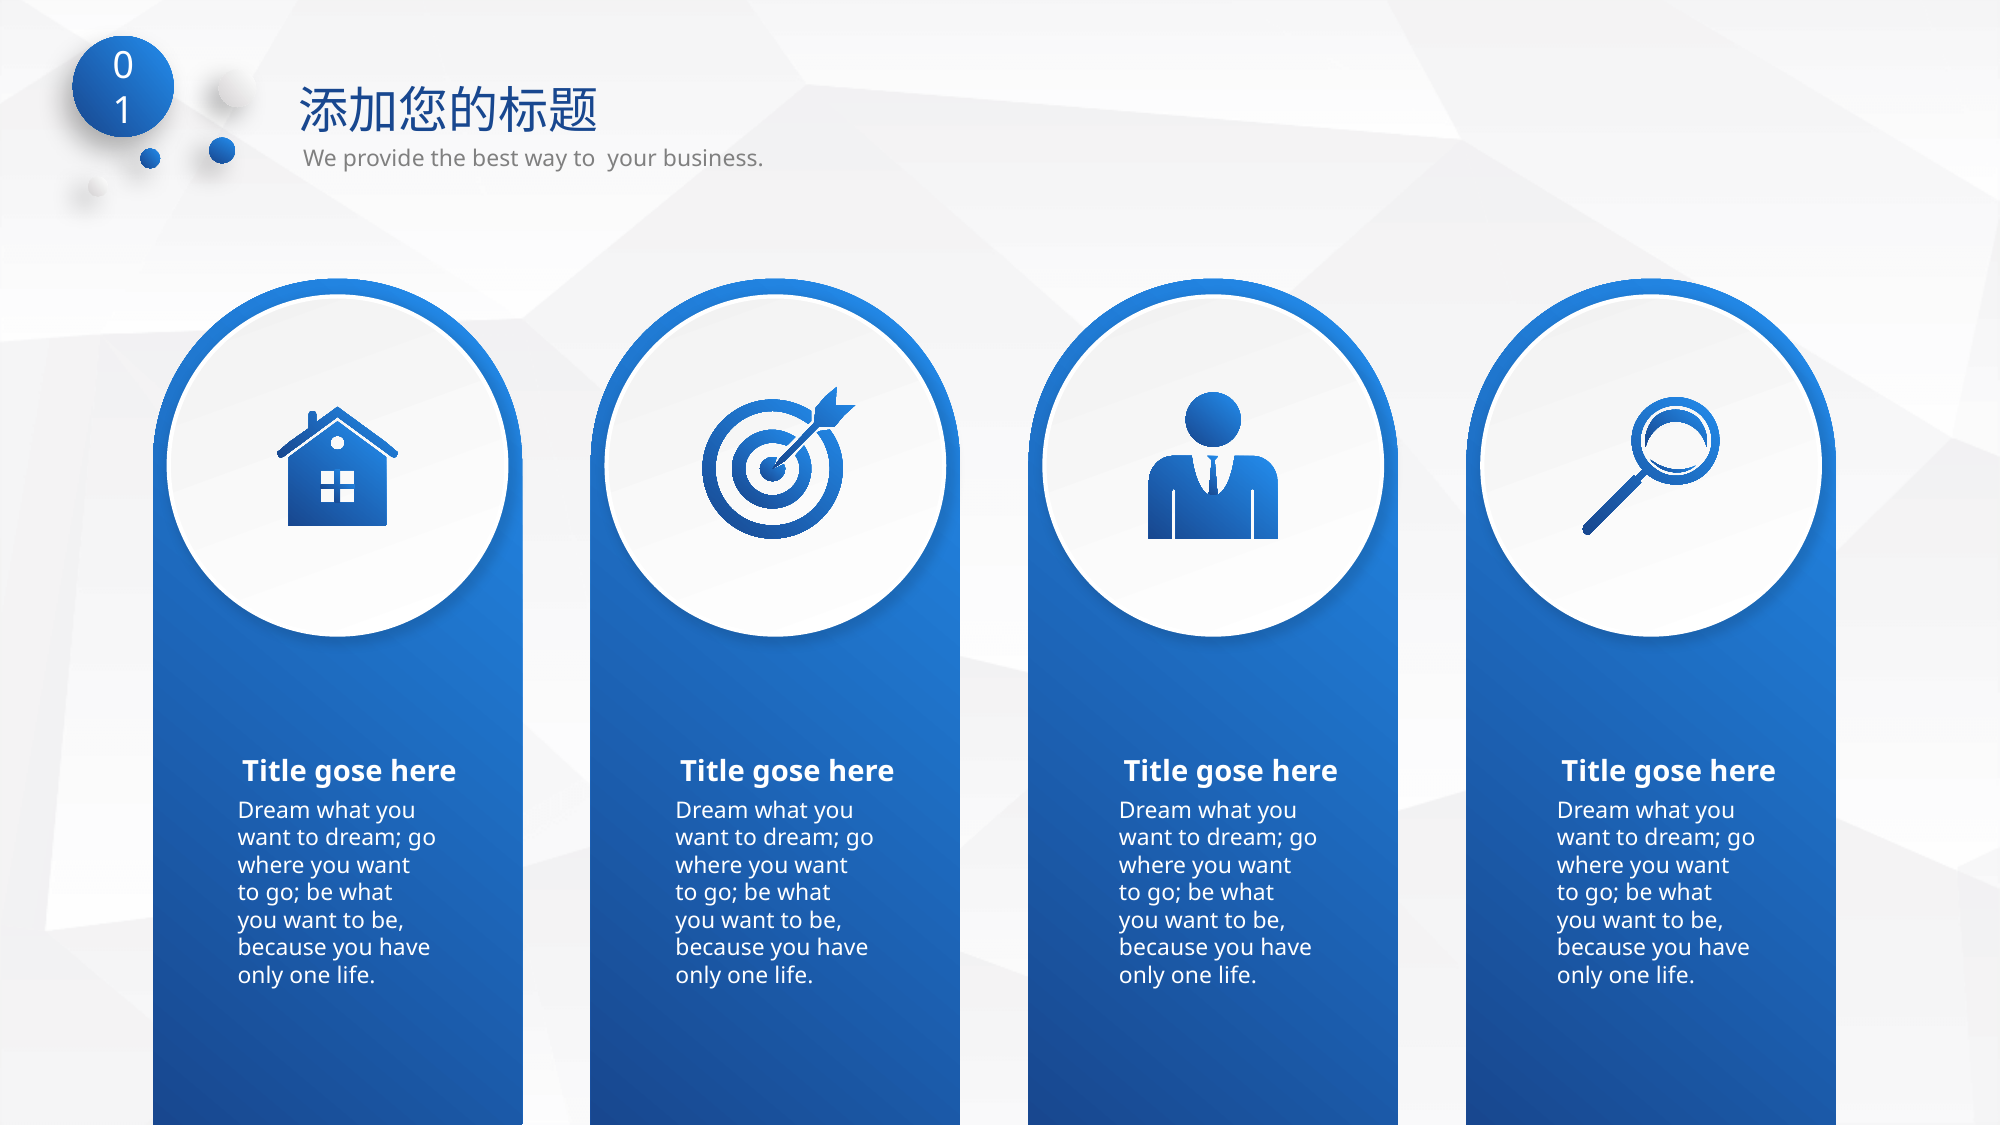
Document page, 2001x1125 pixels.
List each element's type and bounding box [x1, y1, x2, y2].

text_box [702, 386, 856, 539]
text_box [151, 277, 524, 1125]
text_box [167, 295, 508, 636]
text_box [222, 745, 472, 998]
text_box [1043, 295, 1384, 636]
text_box [1148, 392, 1278, 539]
text_box [1027, 277, 1399, 1125]
text_box [277, 406, 398, 526]
text_box [1481, 295, 1821, 636]
text_box [1542, 745, 1792, 998]
text_box [1465, 277, 1837, 1125]
text_box [589, 277, 961, 1125]
text_box [605, 295, 946, 636]
text_box [1582, 393, 1724, 536]
picture [0, 0, 2000, 1125]
text_box [660, 745, 910, 998]
text_box [1104, 745, 1354, 998]
